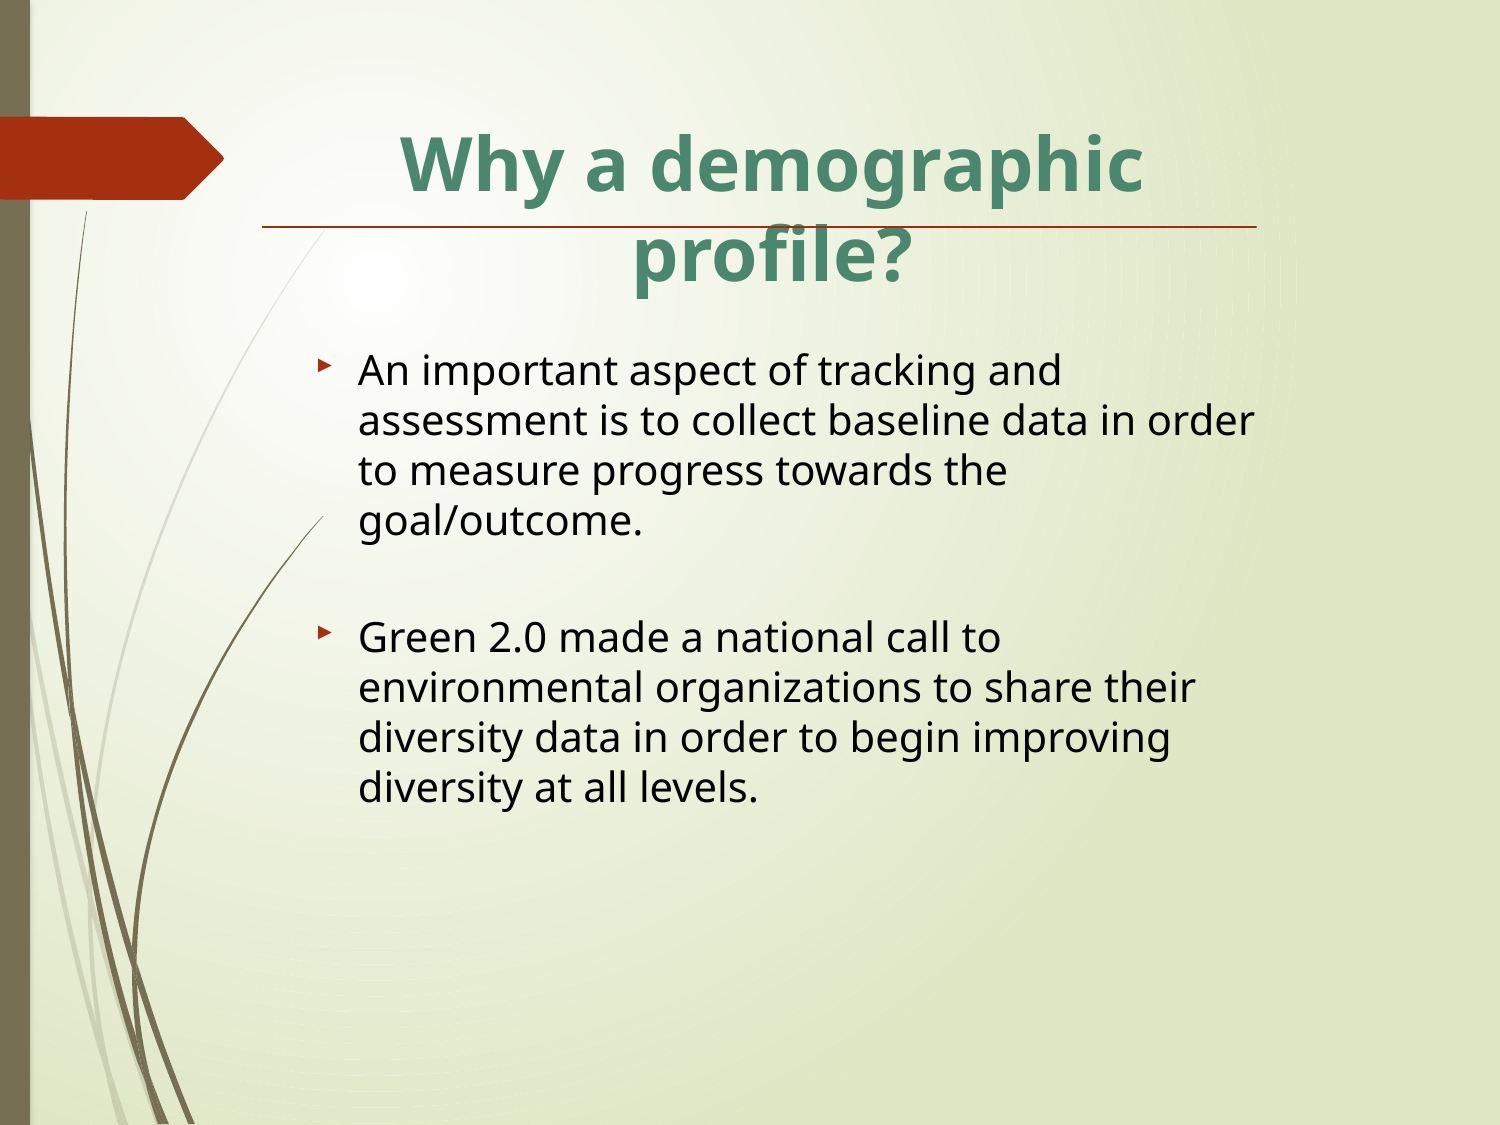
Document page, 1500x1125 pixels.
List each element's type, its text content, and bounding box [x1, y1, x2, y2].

text_box An important aspect of tracking and assessment is to collect baseline data in order to measure progress towards the goal/outcome. Green 2.0 made a national call to environmental organizations to share their diversity data in order to begin improving diversity at all levels. [287, 283, 1310, 966]
title Why a demographic profile? [235, 108, 1310, 226]
